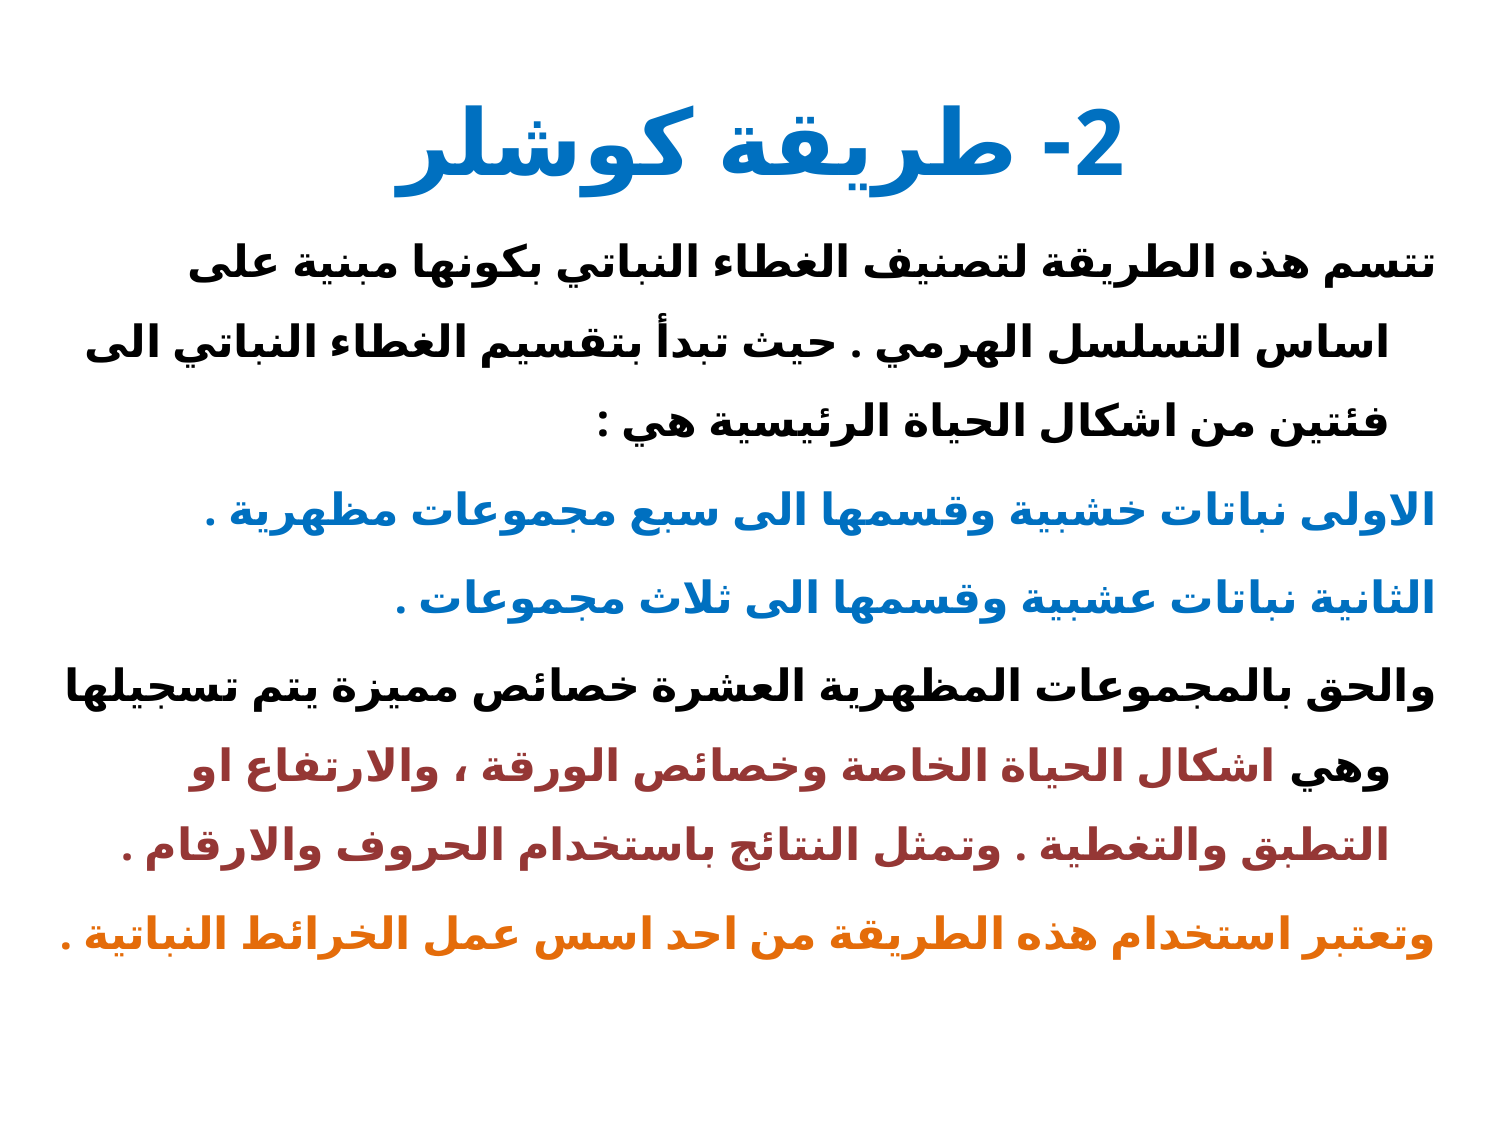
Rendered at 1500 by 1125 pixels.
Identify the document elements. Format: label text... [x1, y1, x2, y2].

list تتسم هذه الطريقة لتصنيف الغطاء النباتي بكونها مبنية على اساس التسلسل الهرمي . حيث تبدأ بتقسيم الغطاء النباتي الى فئتين من اشكال الحياة الرئيسية هي : الاولى نباتات خشبية وقسمها الى سبع مجموعات مظهرية . الثانية نباتات عشبية وقسمها الى ثلاث مجموعات . والحق بالمجموعات المظهرية العشرة خصائص مميزة يتم تسجيلها وهي اشكال الحياة الخاصة وخصائص الورقة ، والارتفاع او التطبق والتغطية . وتمثل النتائج باستخدام الحروف والارقام . وتعتبر استخدام هذه الطريقة من احد اسس عمل الخرائط النباتية . [35, 199, 1454, 1090]
title 2- طريقة كوشلر [75, 45, 1425, 199]
